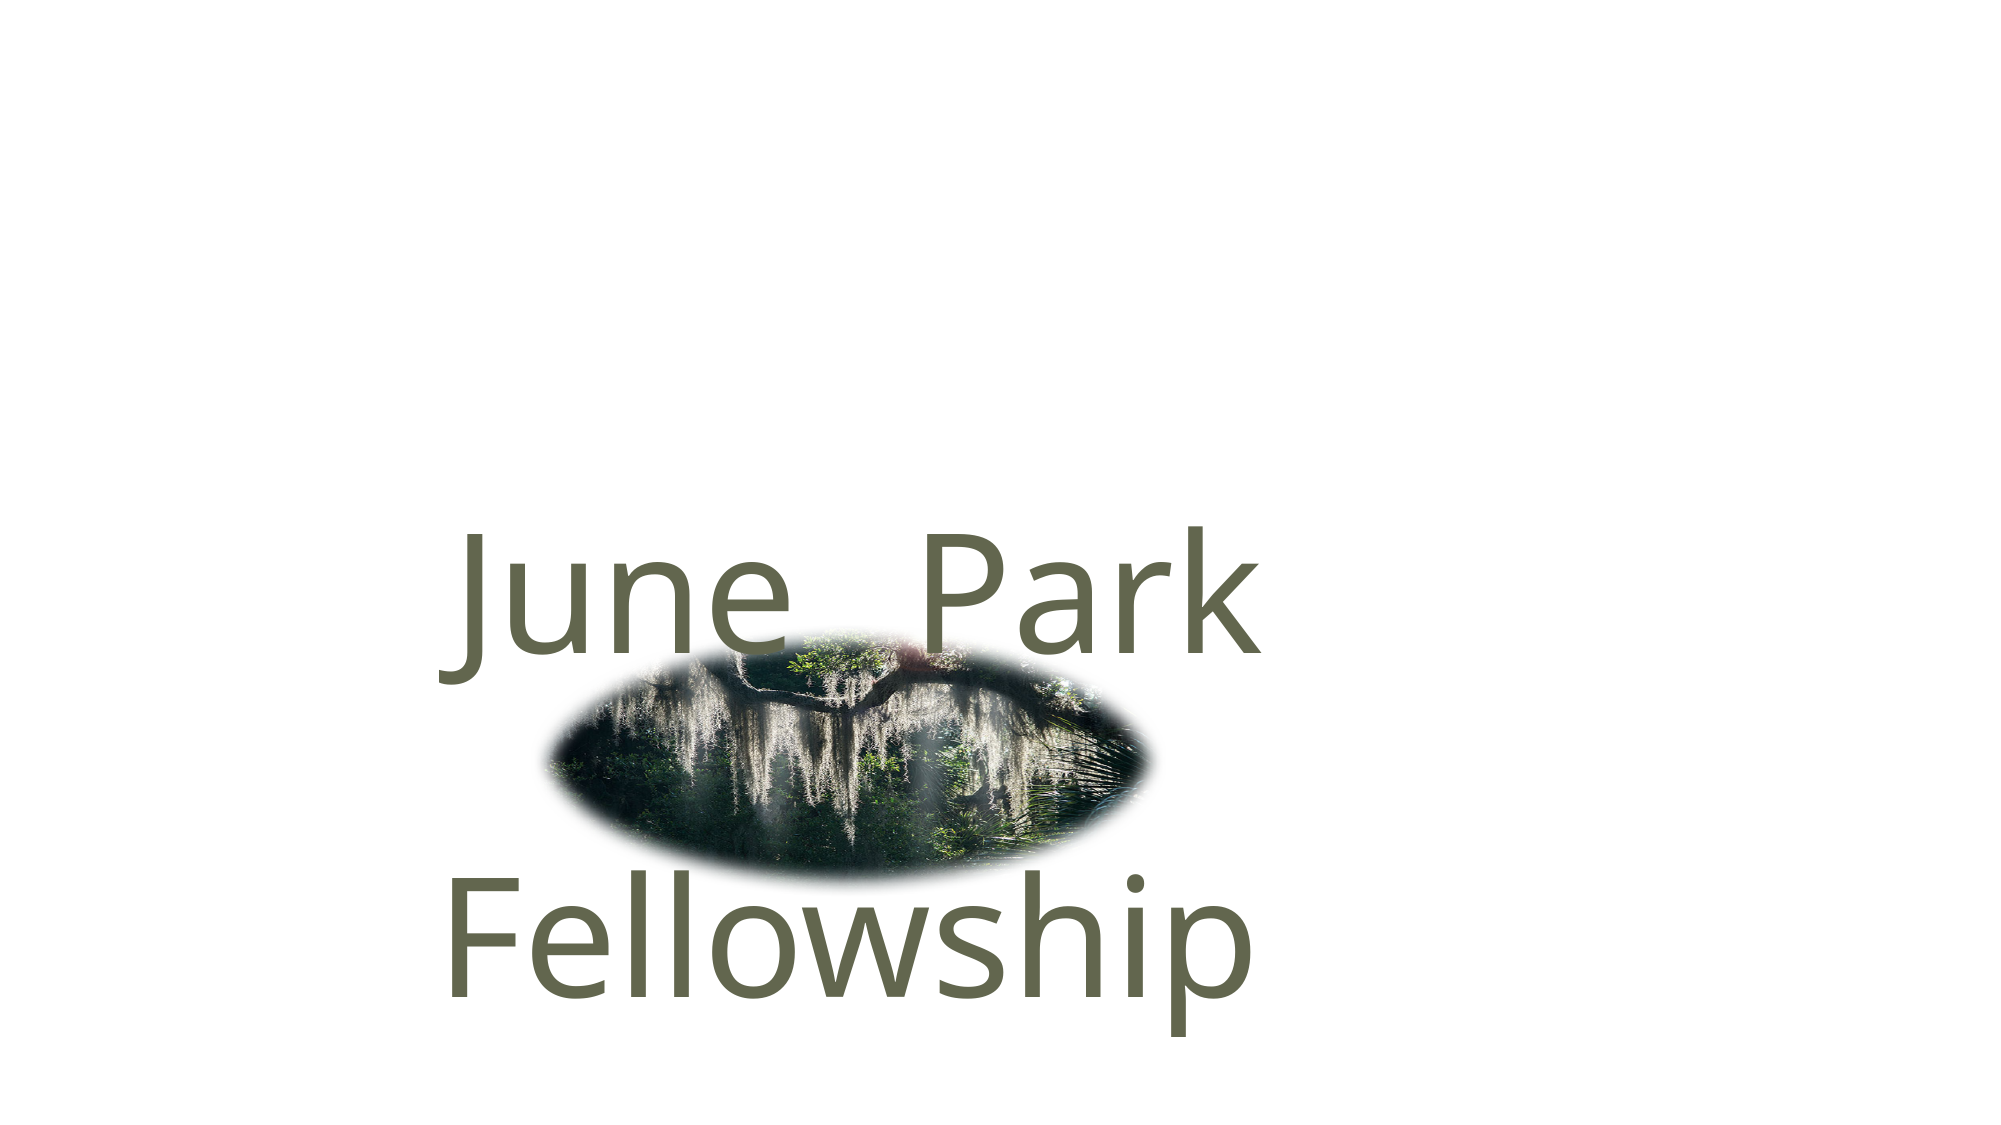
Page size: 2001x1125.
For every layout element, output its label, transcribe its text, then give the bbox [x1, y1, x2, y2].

text_box June [437, 479, 813, 695]
picture [529, 624, 1168, 897]
text_box Park [896, 479, 1279, 695]
text_box Fellowship [422, 823, 1275, 1039]
